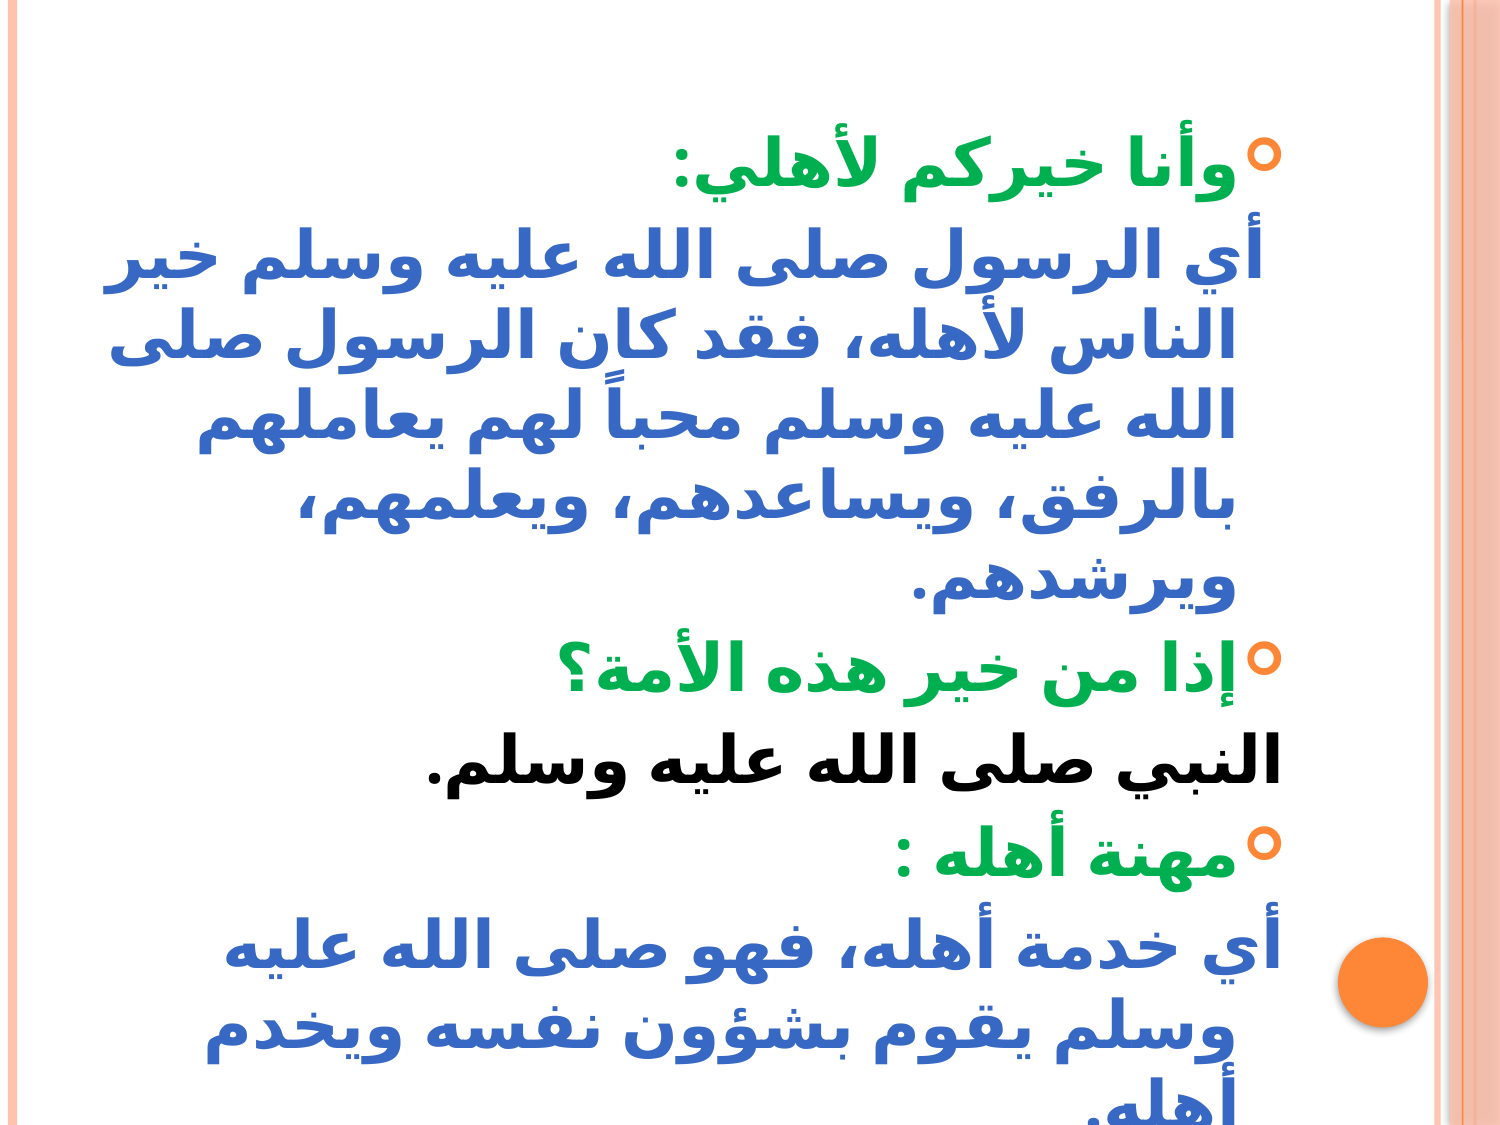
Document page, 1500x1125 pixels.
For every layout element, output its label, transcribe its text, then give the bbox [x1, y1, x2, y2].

list وأنا خيركم لأهلي: أي الرسول صلى الله عليه وسلم خير الناس لأهله، فقد كان الرسول صلى الله عليه وسلم محباً لهم يعاملهم بالرفق، ويساعدهم، ويعلمهم، ويرشدهم. إذا من خير هذه الأمة؟ النبي صلى الله عليه وسلم. مهنة أهله : أي خدمة أهله، فهو صلى الله عليه وسلم يقوم بشؤون نفسه ويخدم أهله. [75, 112, 1300, 1062]
